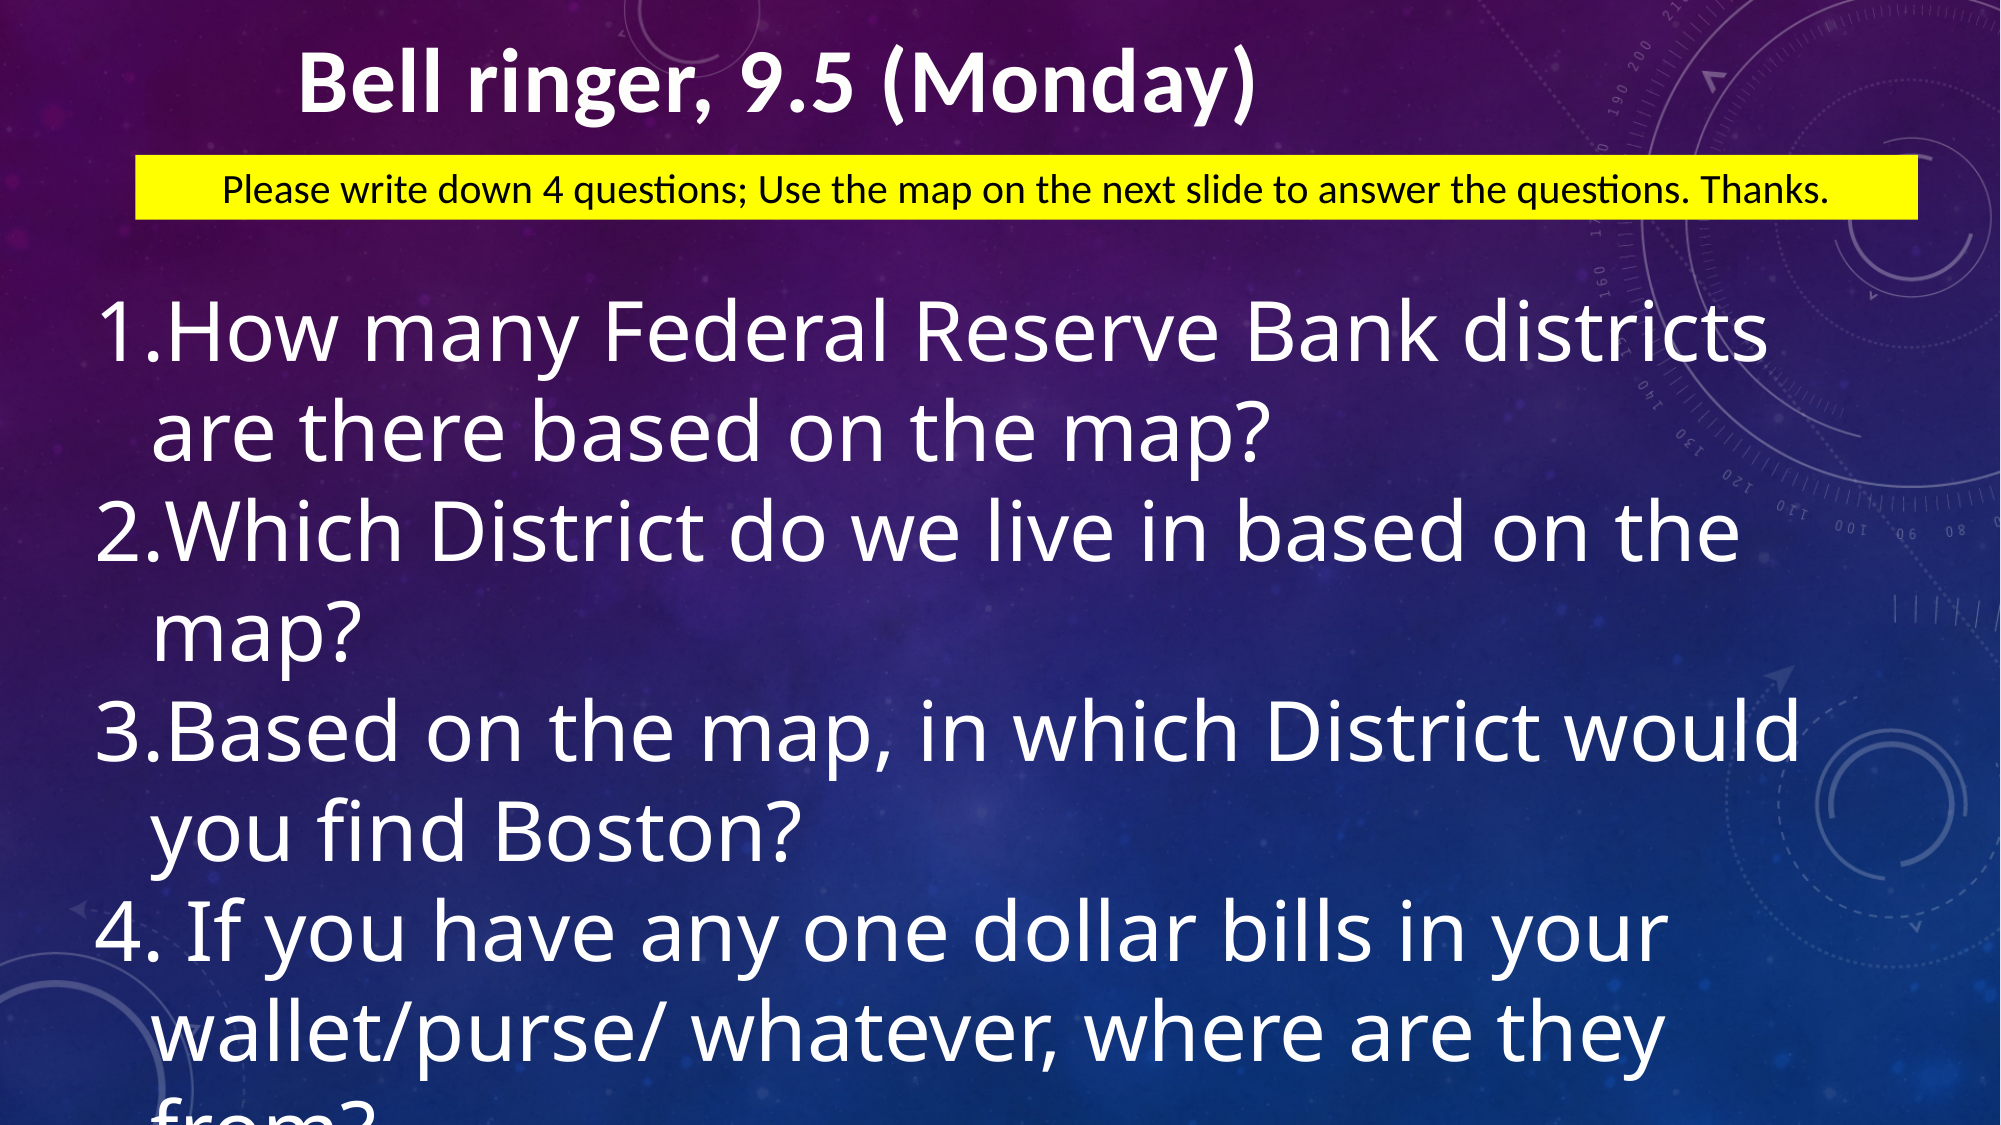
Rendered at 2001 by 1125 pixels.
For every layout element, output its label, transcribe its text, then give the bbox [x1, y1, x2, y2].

text_box Please write down 4 questions; Use the map on the next slide to answer the questions. Thanks. [135, 154, 1918, 220]
picture [0, 0, 2001, 1125]
text_box Bell ringer, 9.5 (Monday) [79, 13, 1480, 139]
text_box How many Federal Reserve Bank districts are there based on the map? Which District do we live in based on the map? Based on the map, in which District would you find Boston? If you have any one dollar bills in your wallet/purse/ whatever, where are they from? [79, 271, 1886, 1125]
